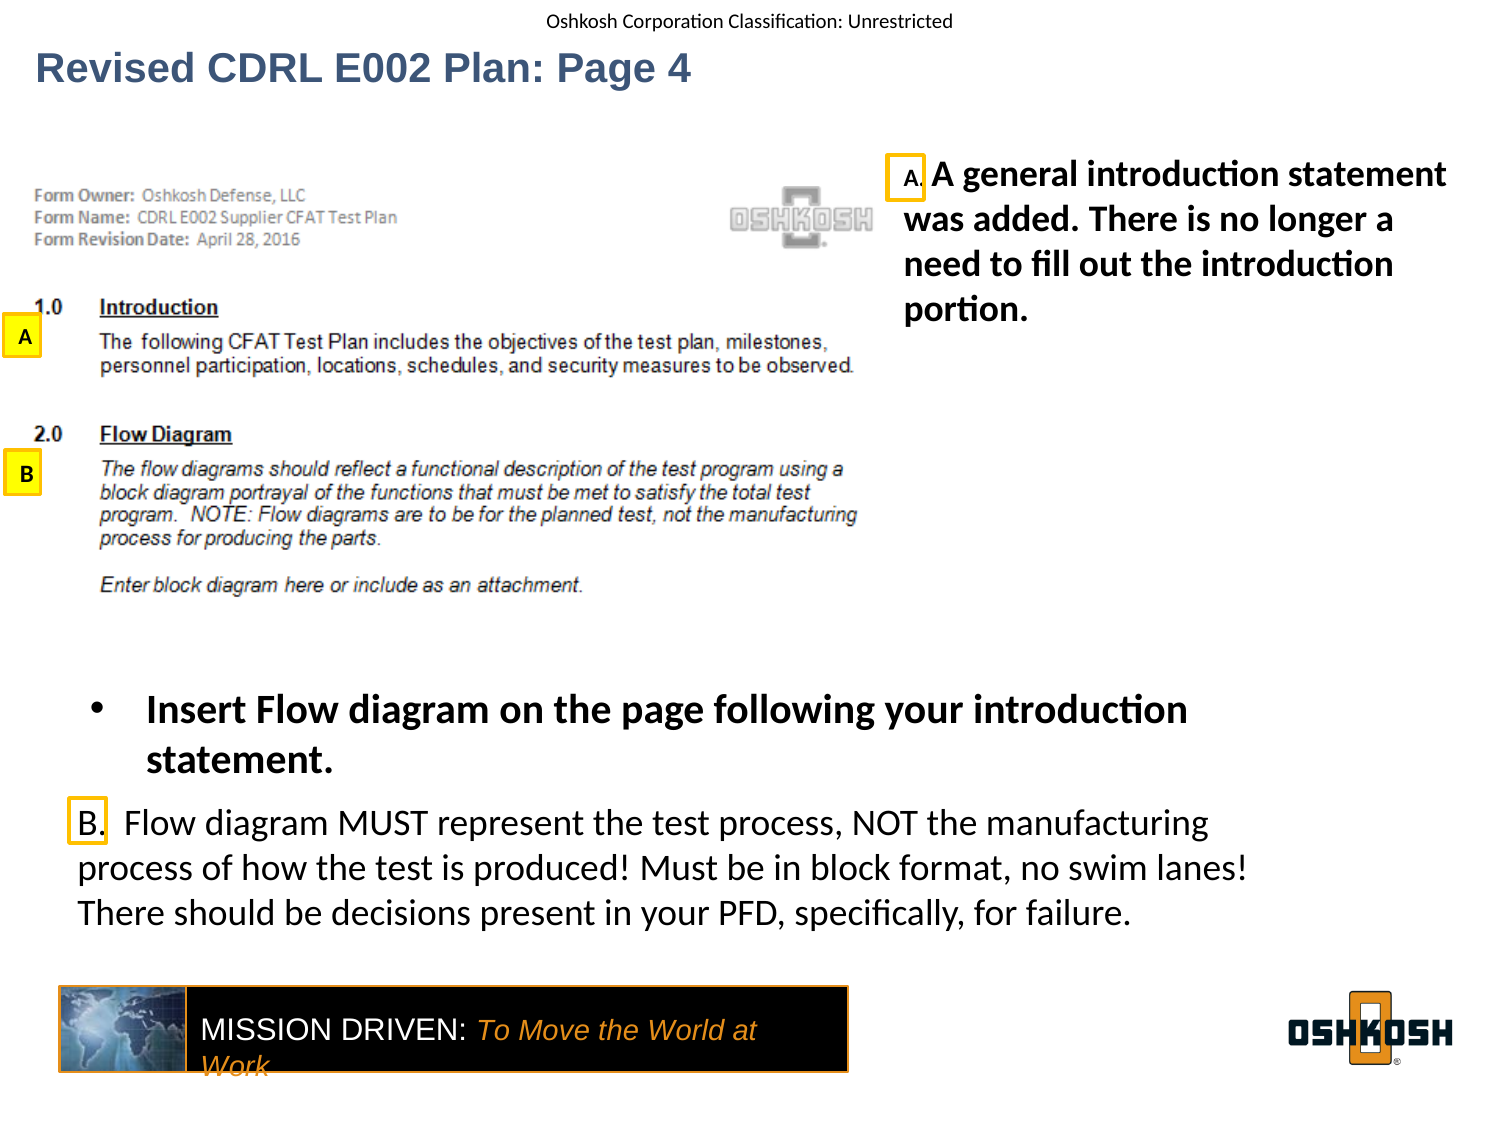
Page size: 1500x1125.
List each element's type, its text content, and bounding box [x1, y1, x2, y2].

text_box A. A general introduction statement was added. There is no longer a need to fill out the introduction portion. [888, 142, 1489, 337]
title Revised CDRL E002 Plan: Page 4 [35, 40, 1465, 92]
text_box B. Flow diagram MUST represent the test process, NOT the manufacturing process of how the test is produced! Must be in block format, no swim lanes! There should be decisions present in your PFD, specifically, for failure. [62, 791, 1313, 941]
text_box Insert Flow diagram on the page following your introduction statement. [74, 674, 1350, 790]
footer MISSION DRIVEN: To Move the World at Work [198, 1009, 831, 1125]
text_box [885, 153, 926, 186]
picture [3, 186, 926, 619]
picture [61, 987, 185, 1071]
picture [1282, 984, 1457, 1070]
text_box [67, 796, 108, 845]
